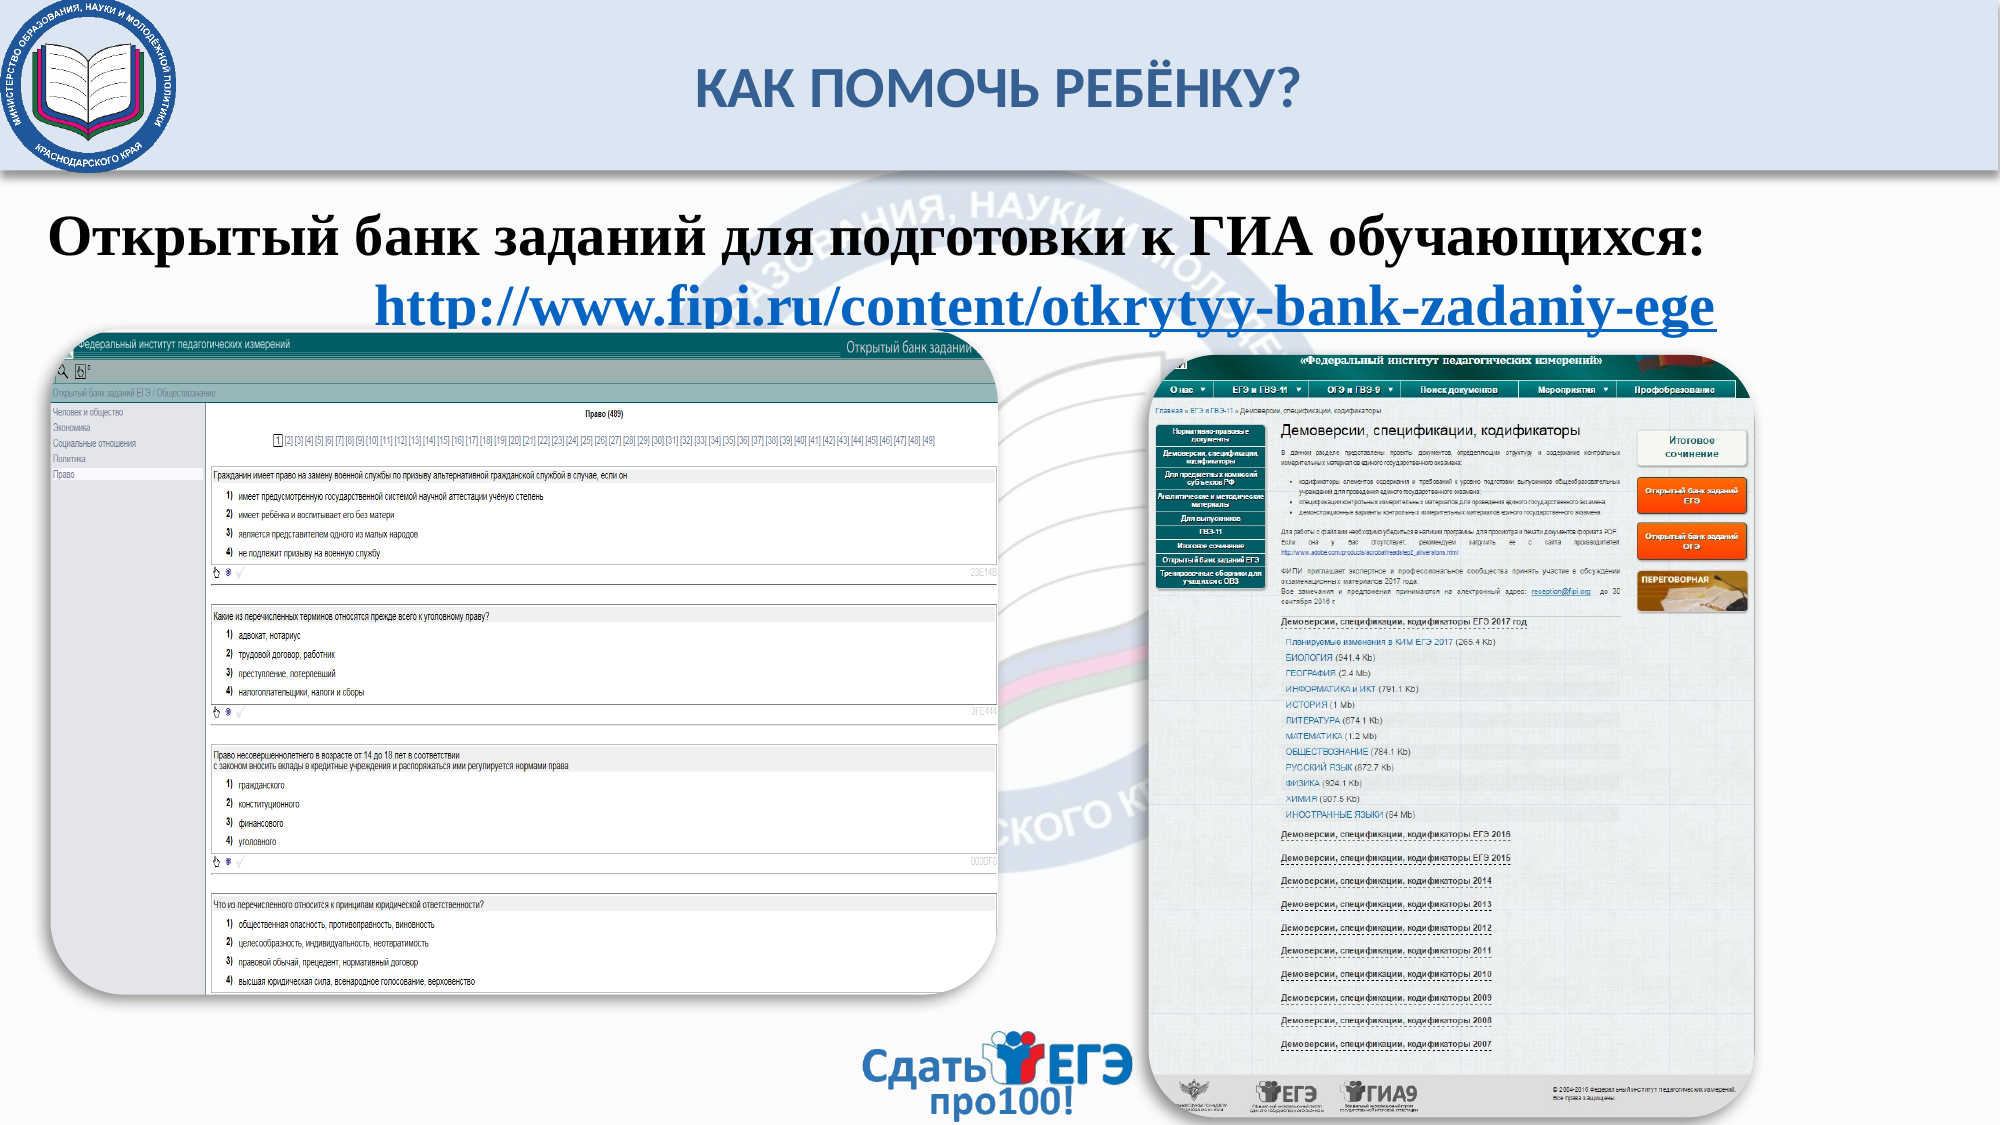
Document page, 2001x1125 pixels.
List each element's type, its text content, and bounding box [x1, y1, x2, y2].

text_box [1450, 302, 1948, 408]
text_box КАК ПОМОЧЬ РЕБЁНКУ? [176, 0, 1999, 171]
picture [50, 328, 998, 995]
picture [1148, 354, 1755, 1118]
text_box Открытый банк заданий для подготовки к ГИА обучающихся: http://www.fipi.ru/content/otkrytyy-bank-zadaniy-ege [33, 189, 2000, 345]
picture [0, 0, 176, 173]
picture [860, 1017, 1135, 1125]
